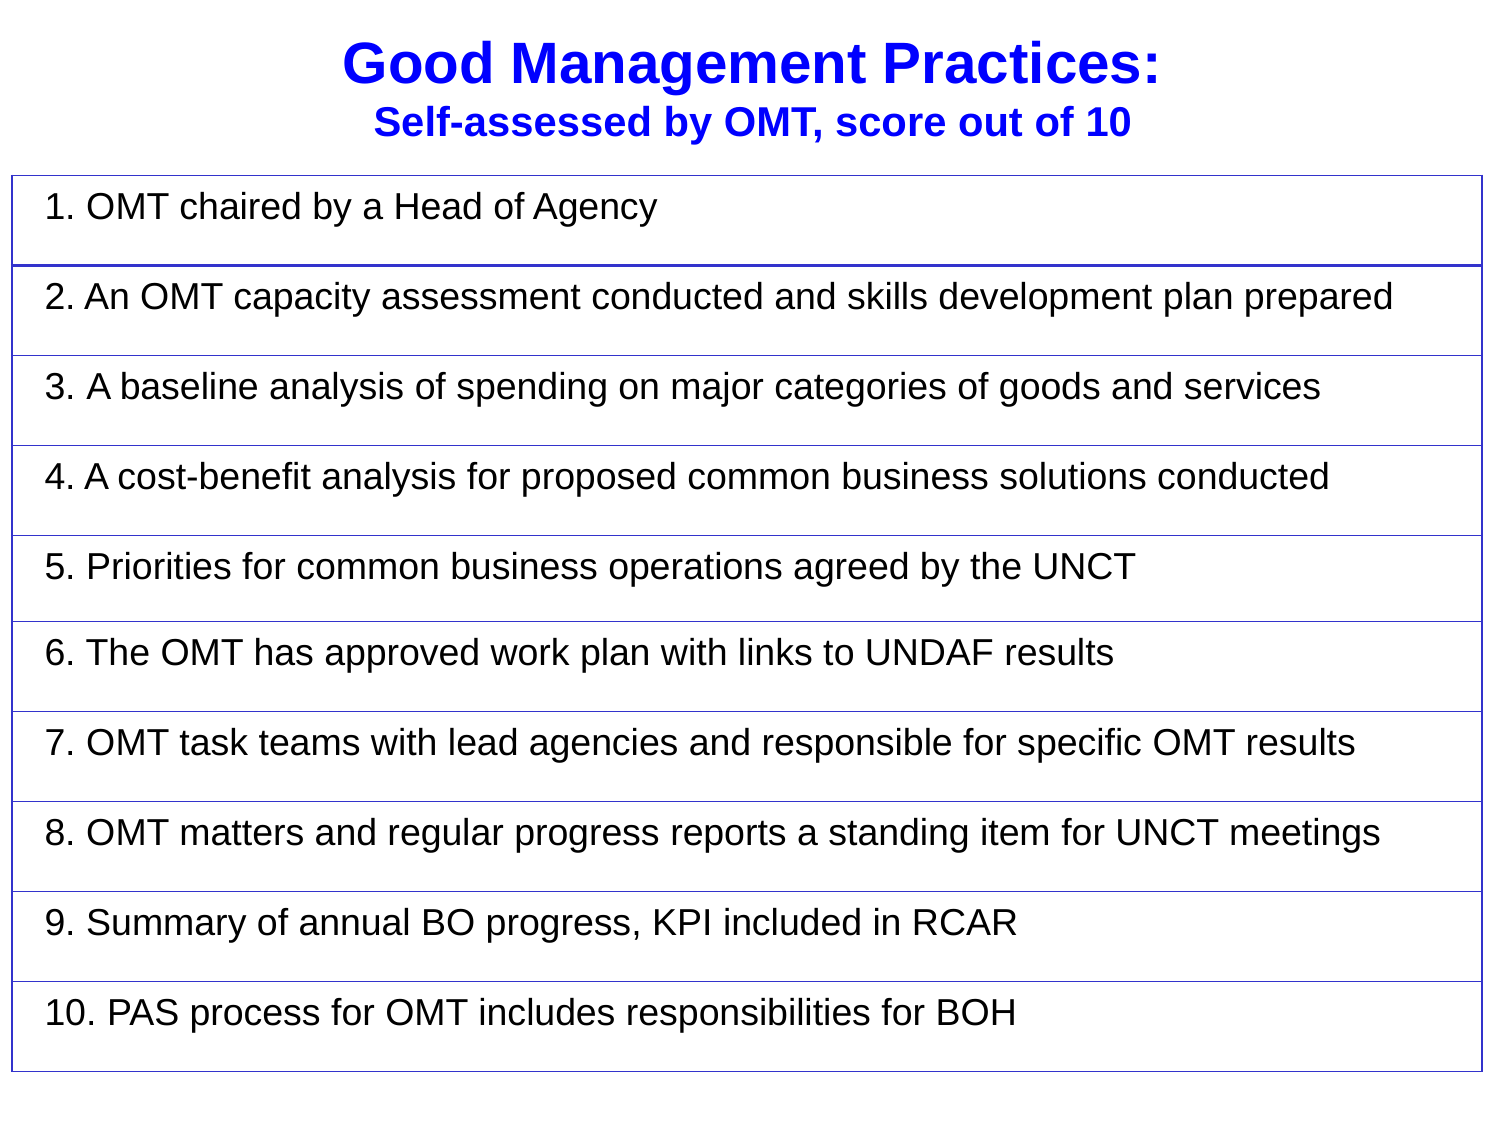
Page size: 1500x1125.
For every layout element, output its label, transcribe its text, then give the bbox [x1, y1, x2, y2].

table_cell 9. Summary of annual BO progress, KPI included in RCAR [13, 892, 1481, 981]
table_cell 2. An OMT capacity assessment conducted and skills development plan prepared [13, 267, 1481, 355]
table_cell 7. OMT task teams with lead agencies and responsible for specific OMT results [13, 712, 1481, 801]
table_cell 4. A cost-benefit analysis for proposed common business solutions conducted [13, 446, 1481, 535]
title Good Management Practices: Self-assessed by OMT, score out of 10 [5, 20, 1500, 149]
table_cell 8. OMT matters and regular progress reports a standing item for UNCT meetings [13, 802, 1481, 891]
table_header 1. OMT chaired by a Head of Agency [13, 176, 1481, 264]
table_cell 10. PAS process for OMT includes responsibilities for BOH [13, 982, 1481, 1071]
table_cell 5. Priorities for common business operations agreed by the UNCT [13, 536, 1481, 621]
table_cell 3. A baseline analysis of spending on major categories of goods and services [13, 356, 1481, 445]
table_cell 6. The OMT has approved work plan with links to UNDAF results [13, 622, 1481, 711]
